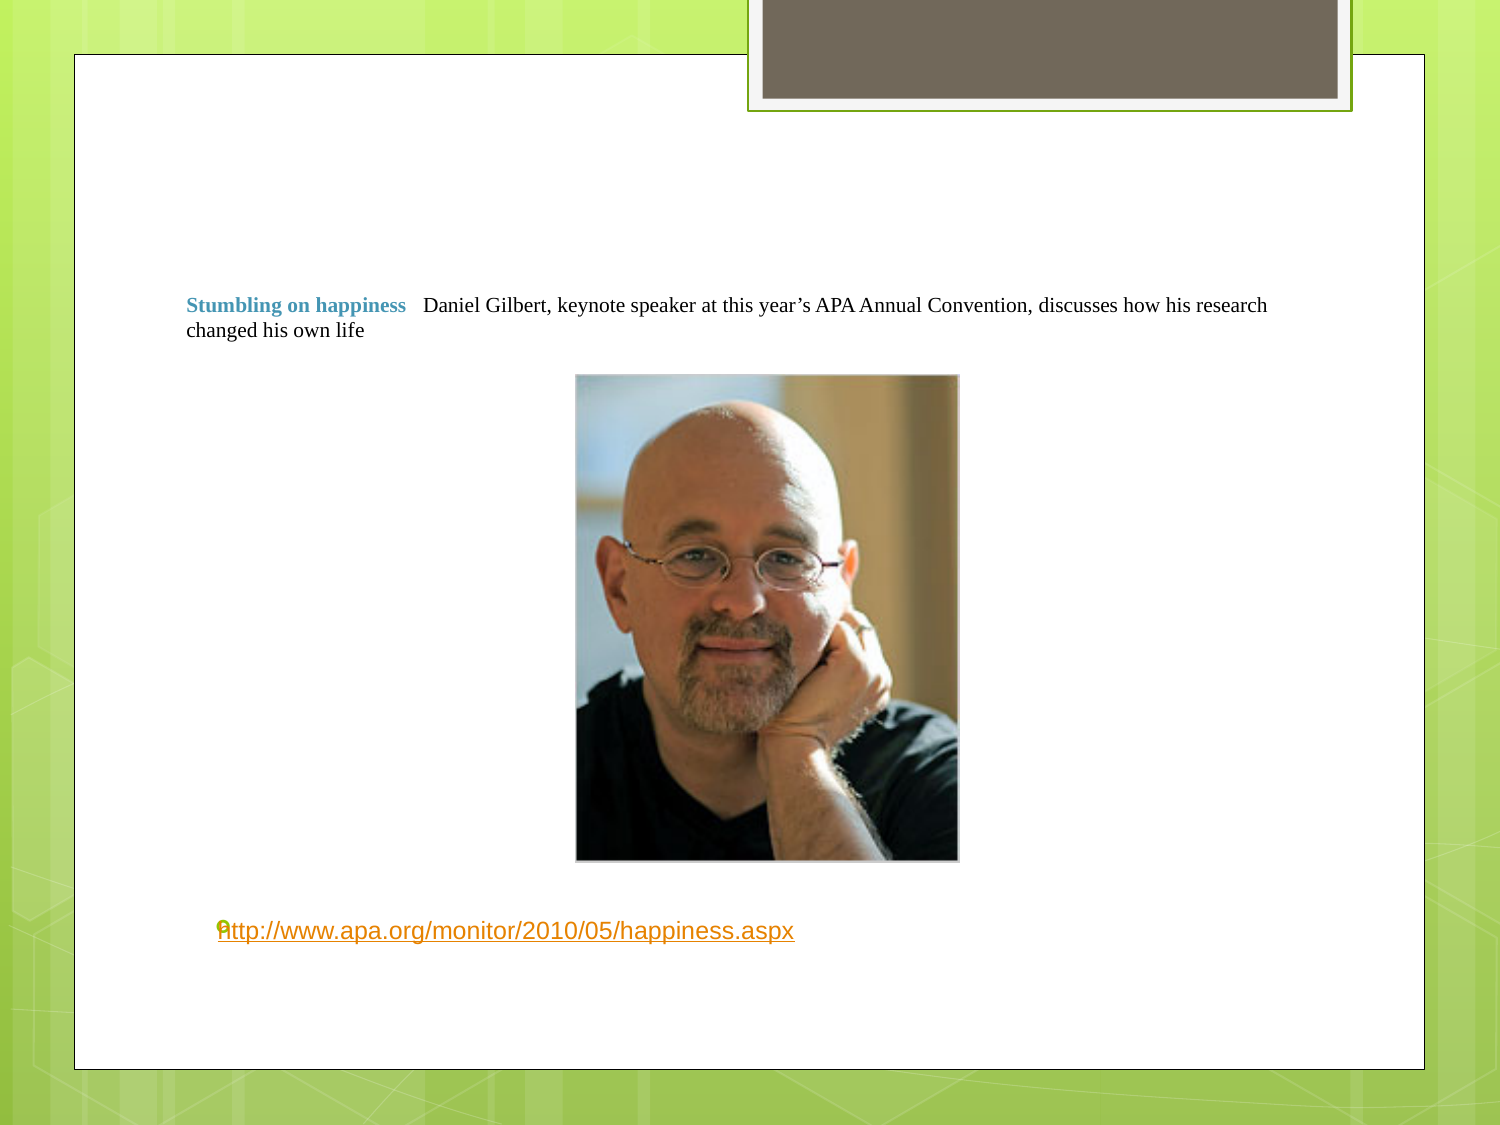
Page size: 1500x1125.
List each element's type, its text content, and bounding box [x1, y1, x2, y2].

title Stumbling on happiness Daniel Gilbert, keynote speaker at this year’s APA Annual Convention, discusses how his research changed his own life [171, 168, 1300, 388]
list http://www.apa.org/monitor/2010/05/happiness.aspx [200, 825, 1283, 957]
picture [574, 373, 961, 863]
